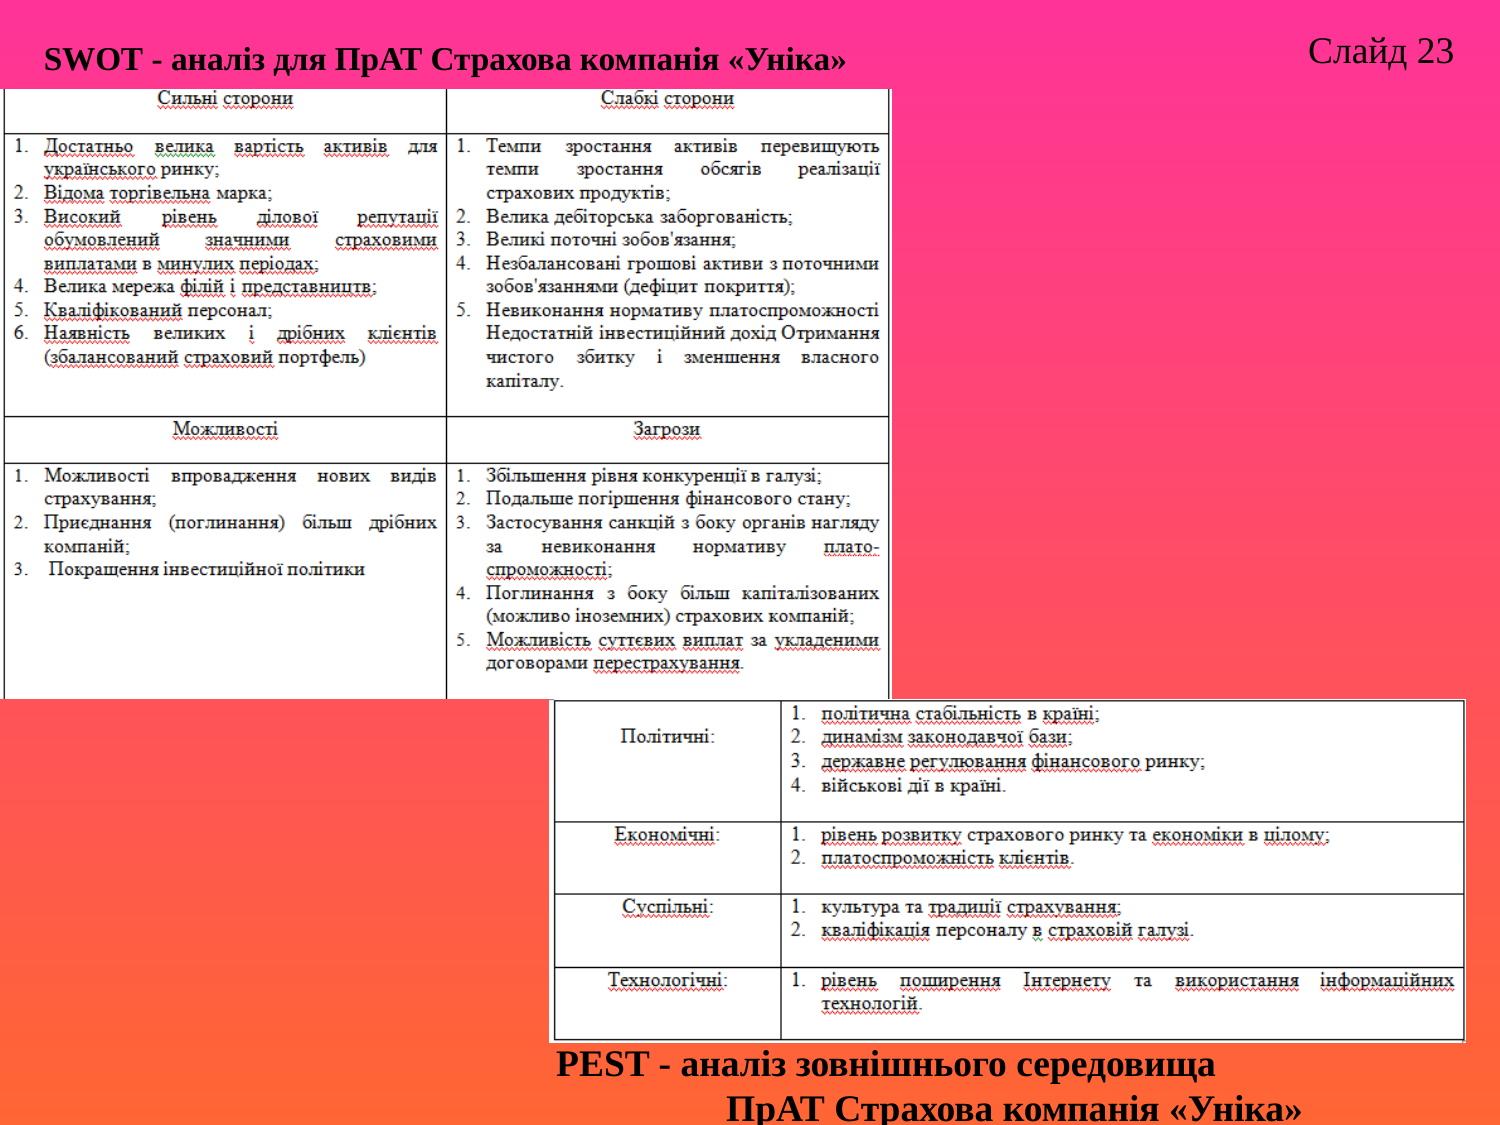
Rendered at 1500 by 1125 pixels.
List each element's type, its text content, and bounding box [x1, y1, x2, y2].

picture [0, 89, 1466, 1043]
text_box PEST - аналіз зовнішнього середовища ПрАТ Страхова компанія «Уніка» [537, 996, 1483, 1125]
text_box SWOT - аналіз для ПрАТ Страхова компанія «Уніка» [0, 29, 892, 85]
text_box Слайд 23 [1293, 19, 1483, 79]
